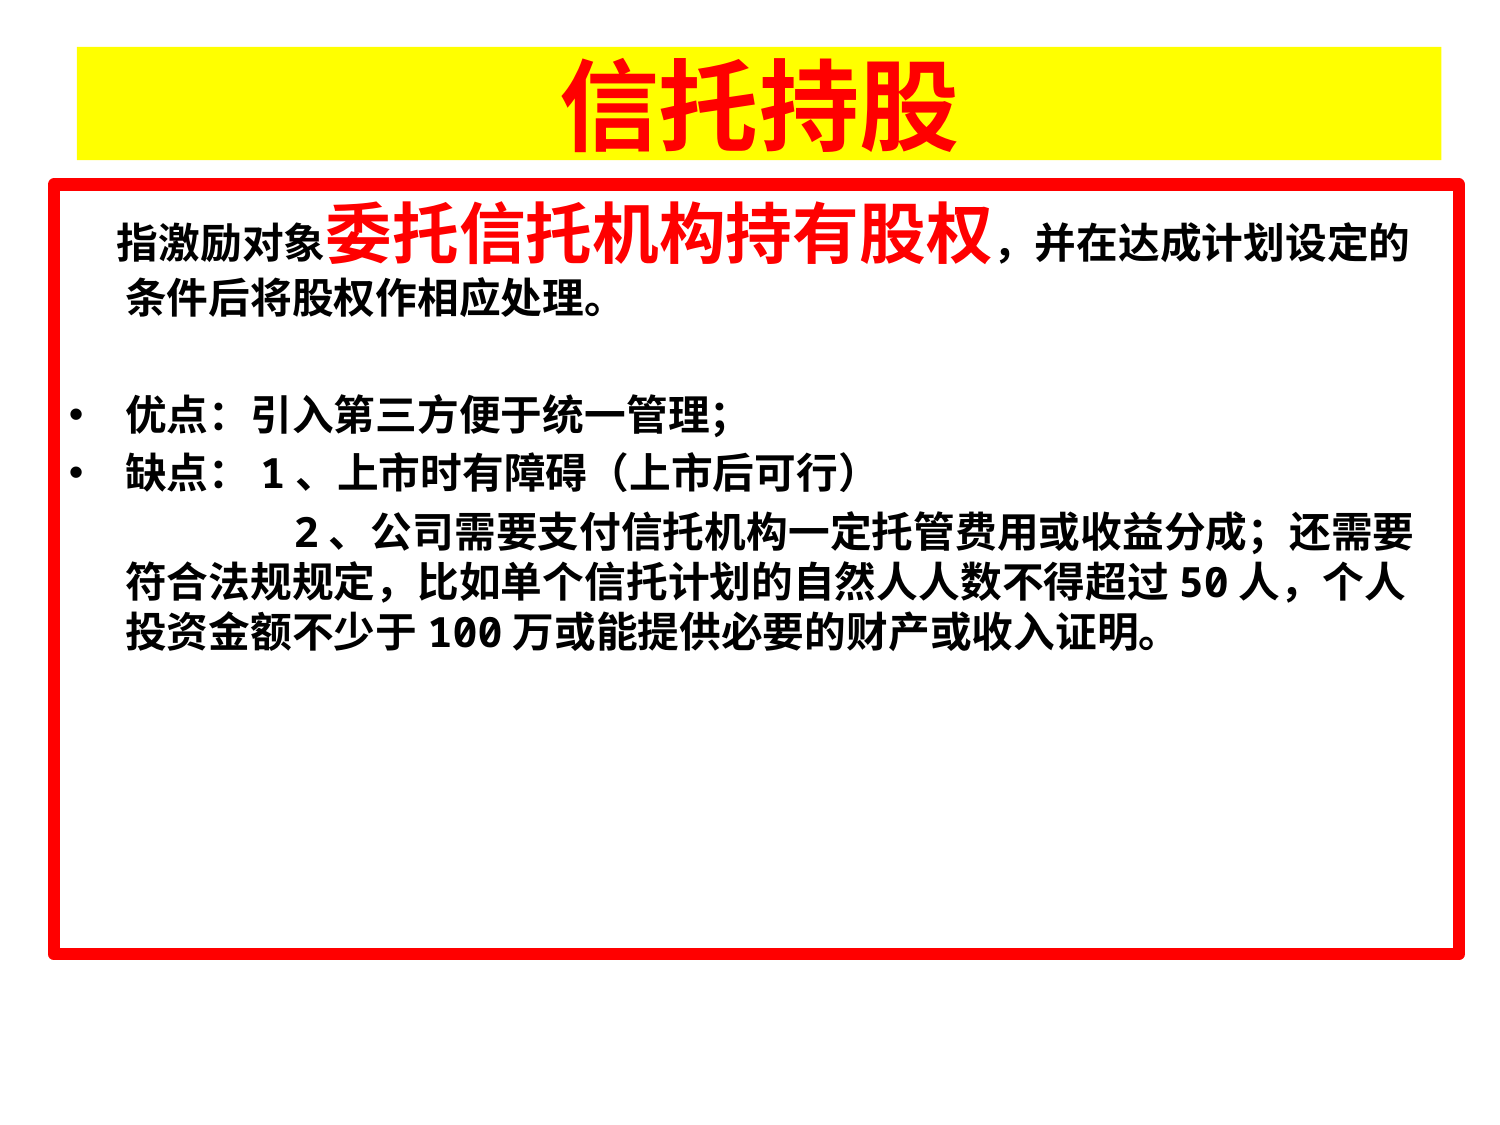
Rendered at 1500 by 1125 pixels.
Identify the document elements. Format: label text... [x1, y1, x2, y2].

title 信托持股 [76, 46, 1442, 161]
list 指激励对象委托信托机构持有股权，并在达成计划设定的条件后将股权作相应处理。 优点：引入第三方便于统一管理； 缺点：1、上市时有障碍（上市后可行） 2、公司需要支付信托机构一定托管费用或收益分成；还需要符合法规规定，比如单个信托计划的自然人人数不得超过50人，个人投资金额不少于100万或能提供必要的财产或收入证明。 [53, 184, 1459, 955]
